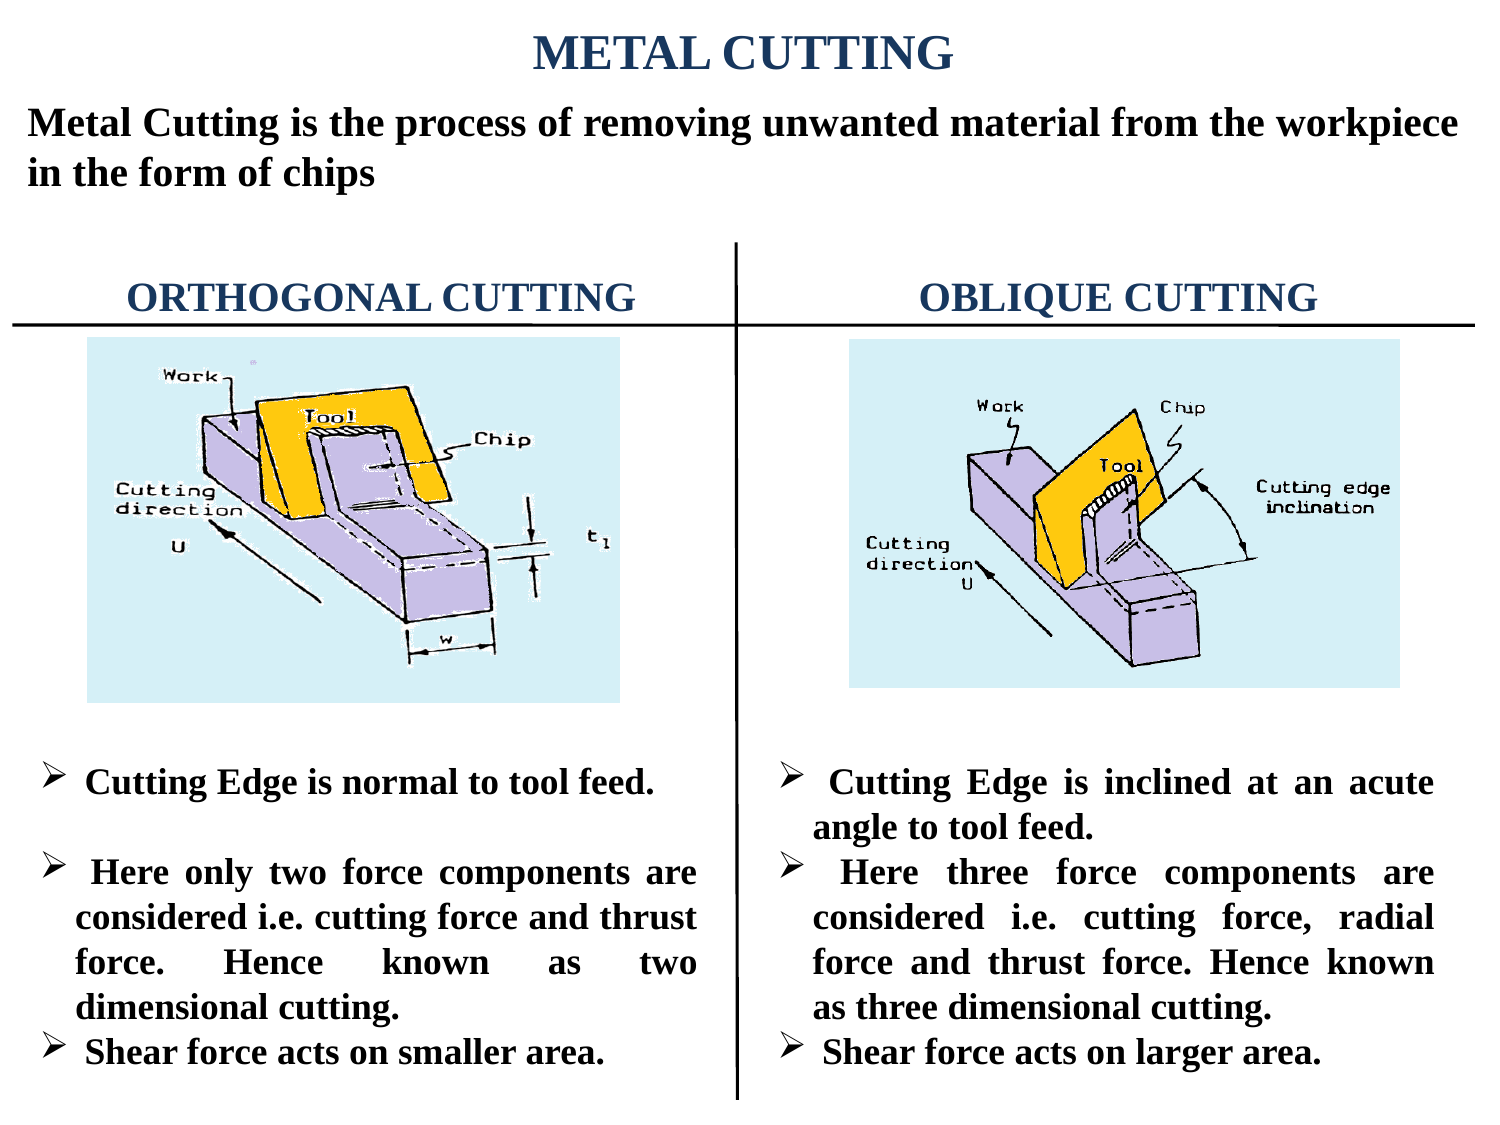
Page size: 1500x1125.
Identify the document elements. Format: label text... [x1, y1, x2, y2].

text_box Cutting Edge is normal to tool feed. Here only two force components are considered i.e. cutting force and thrust force. Hence known as two dimensional cutting. Shear force acts on smaller area. [24, 749, 713, 1080]
picture [86, 337, 620, 703]
text_box Metal cutting [362, 12, 1125, 87]
picture [849, 339, 1401, 688]
text_box Oblique cutting [738, 262, 1500, 328]
text_box Orthogonal cutting [0, 262, 734, 328]
text_box Cutting Edge is inclined at an acute angle to tool feed. Here three force components are considered i.e. cutting force, radial force and thrust force. Hence known as three dimensional cutting. Shear force acts on larger area. [762, 749, 1450, 1080]
text_box Metal Cutting is the process of removing unwanted material from the workpiece in the form of chips [12, 87, 1475, 202]
